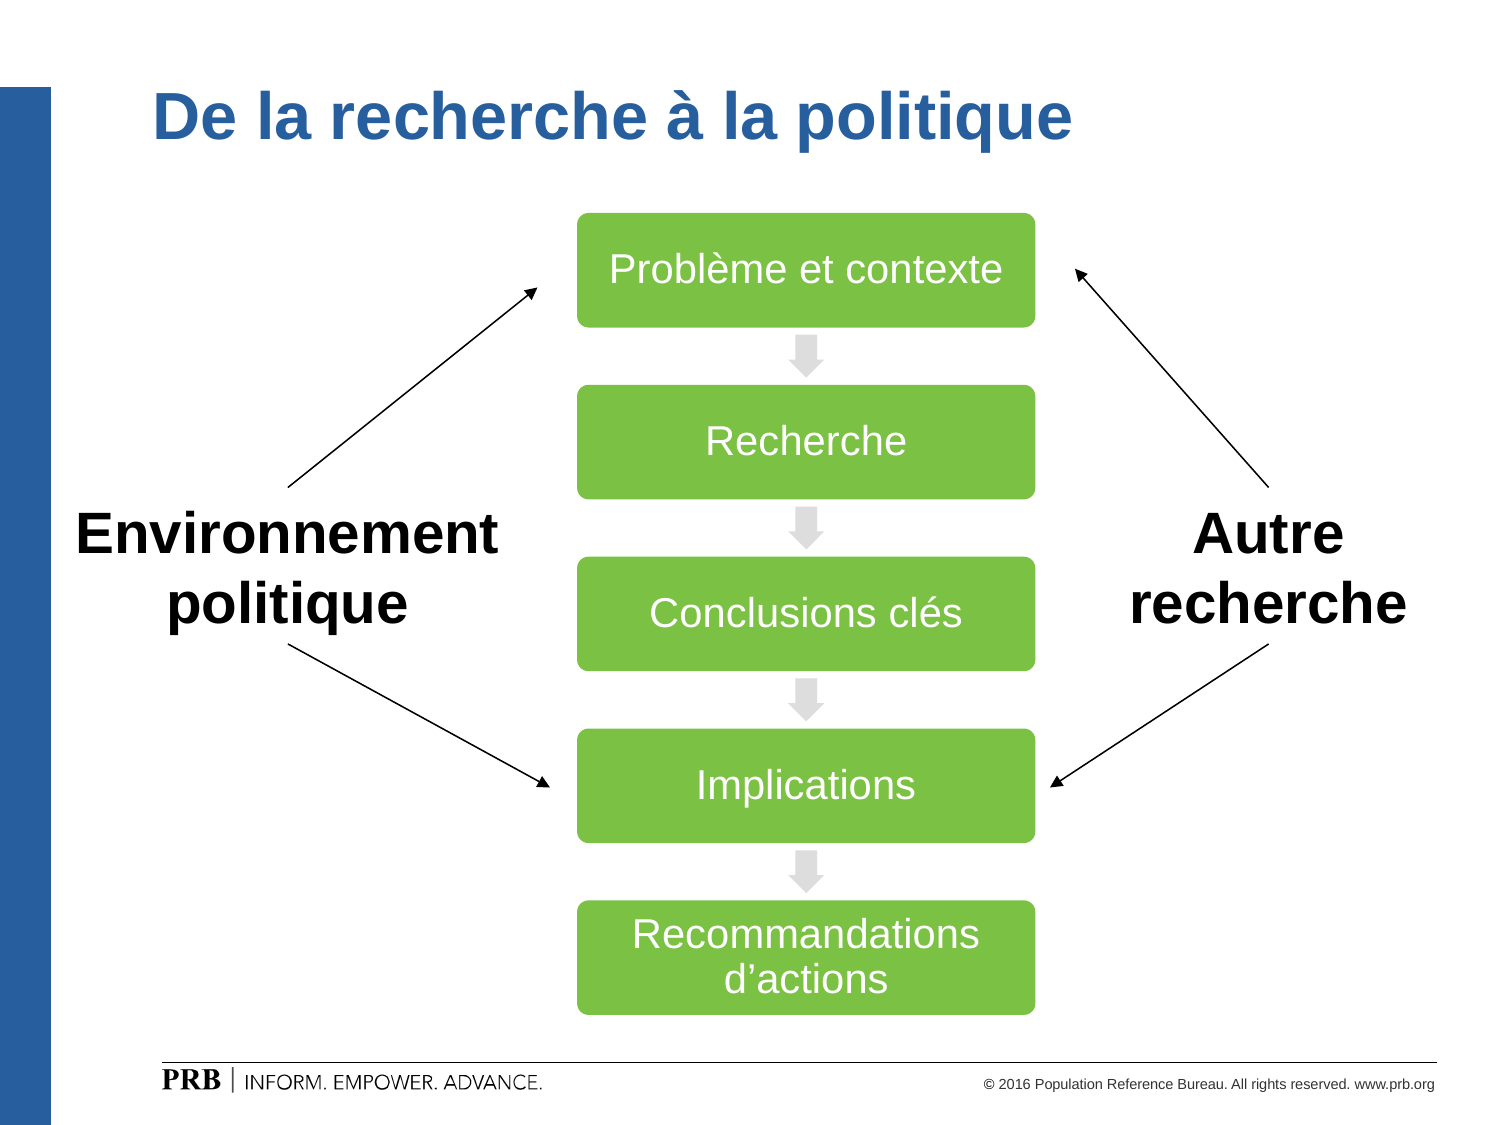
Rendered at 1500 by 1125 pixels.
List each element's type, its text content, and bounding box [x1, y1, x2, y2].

text_box Environnement politique [55, 487, 521, 644]
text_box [576, 212, 1036, 1016]
text_box De la recherche à la politique [137, 74, 1488, 150]
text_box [287, 287, 538, 488]
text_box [287, 643, 551, 788]
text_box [1074, 268, 1269, 488]
text_box Autre recherche [1074, 487, 1463, 644]
picture [162, 1067, 542, 1093]
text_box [1049, 643, 1269, 788]
